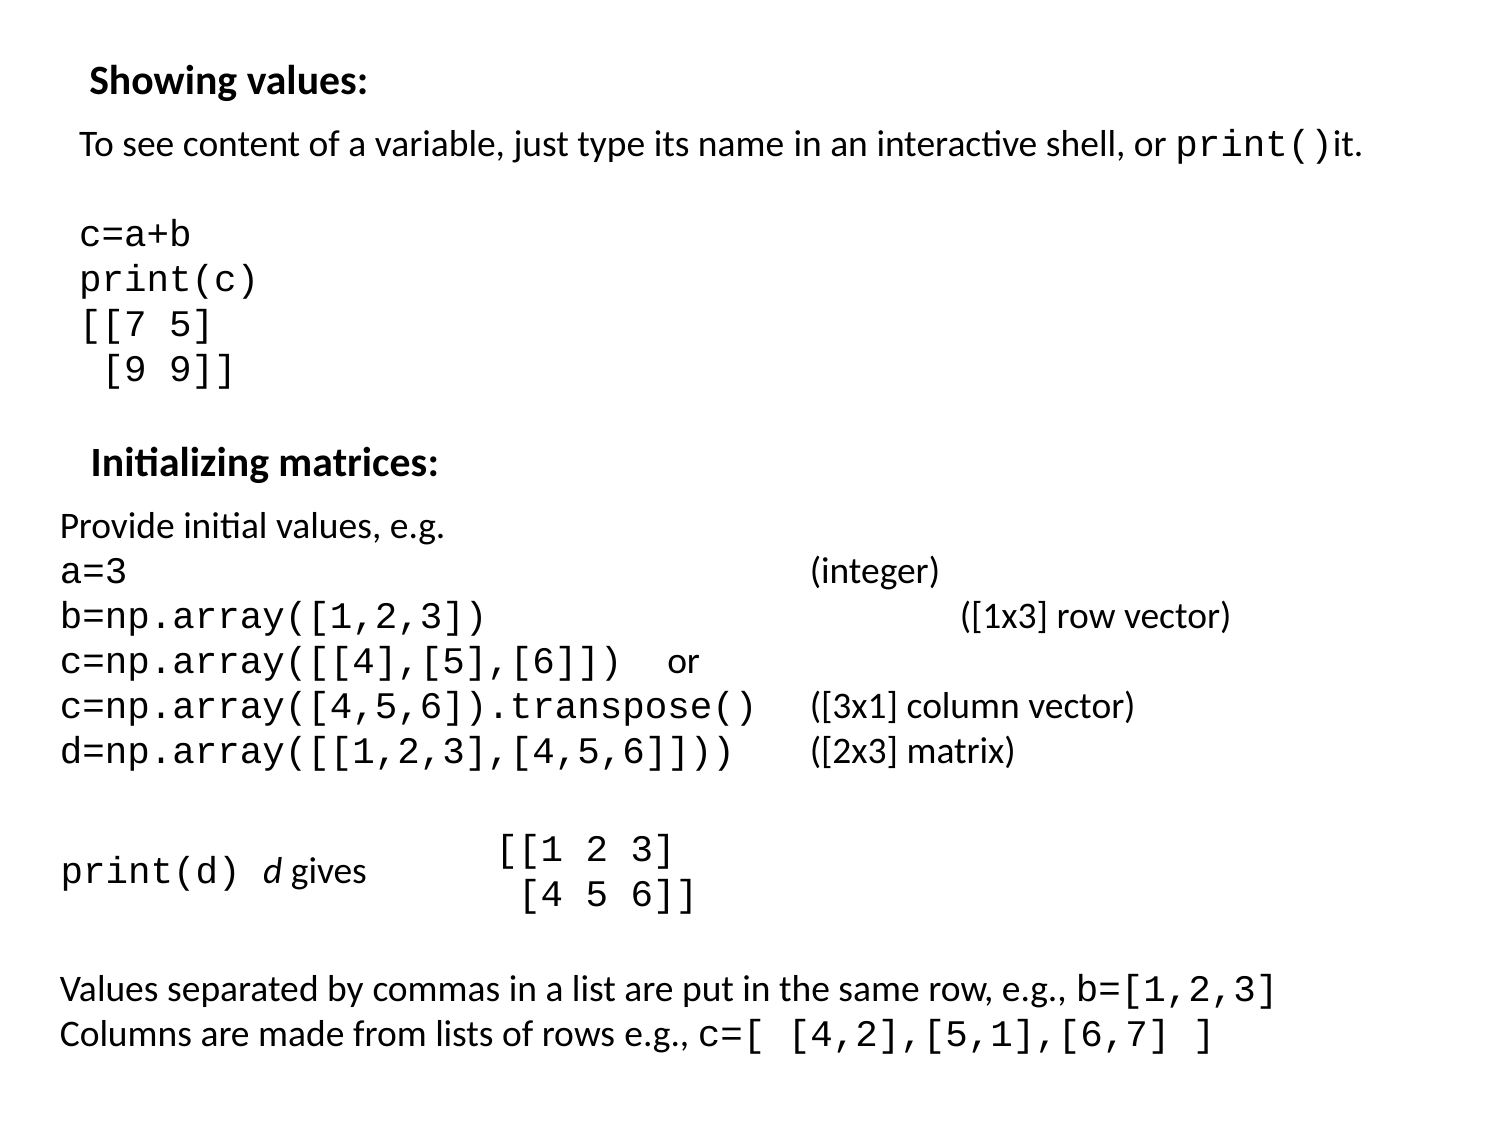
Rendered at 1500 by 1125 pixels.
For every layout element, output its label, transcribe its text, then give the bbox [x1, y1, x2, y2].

text_box Values separated by commas in a list are put in the same row, e.g., b=[1,2,3] Columns are made from lists of rows e.g., c=[ [4,2],[5,1],[6,7] ] [51, 955, 1464, 1063]
text_box print(d) d gives [52, 837, 376, 900]
text_box [[1 2 3] [4 5 6]] [480, 816, 714, 921]
text_box To see content of a variable, just type its name in an interactive shell, or print()it. c=a+b print(c) [[7 5] [9 9]] [70, 110, 1372, 398]
text_box Provide initial values, e.g. a=3 (integer) b=np.array([1,2,3]) ([1x3] row vector) c=np.array([[4],[5],[6]]) or c=np.array([4,5,6]).transpose() ([3x1] column vector) d=np.array([[1,2,3],[4,5,6]])) ([2x3] matrix) [51, 493, 1377, 780]
text_box Initializing matrices: [82, 426, 458, 493]
text_box Showing values: [81, 44, 387, 110]
